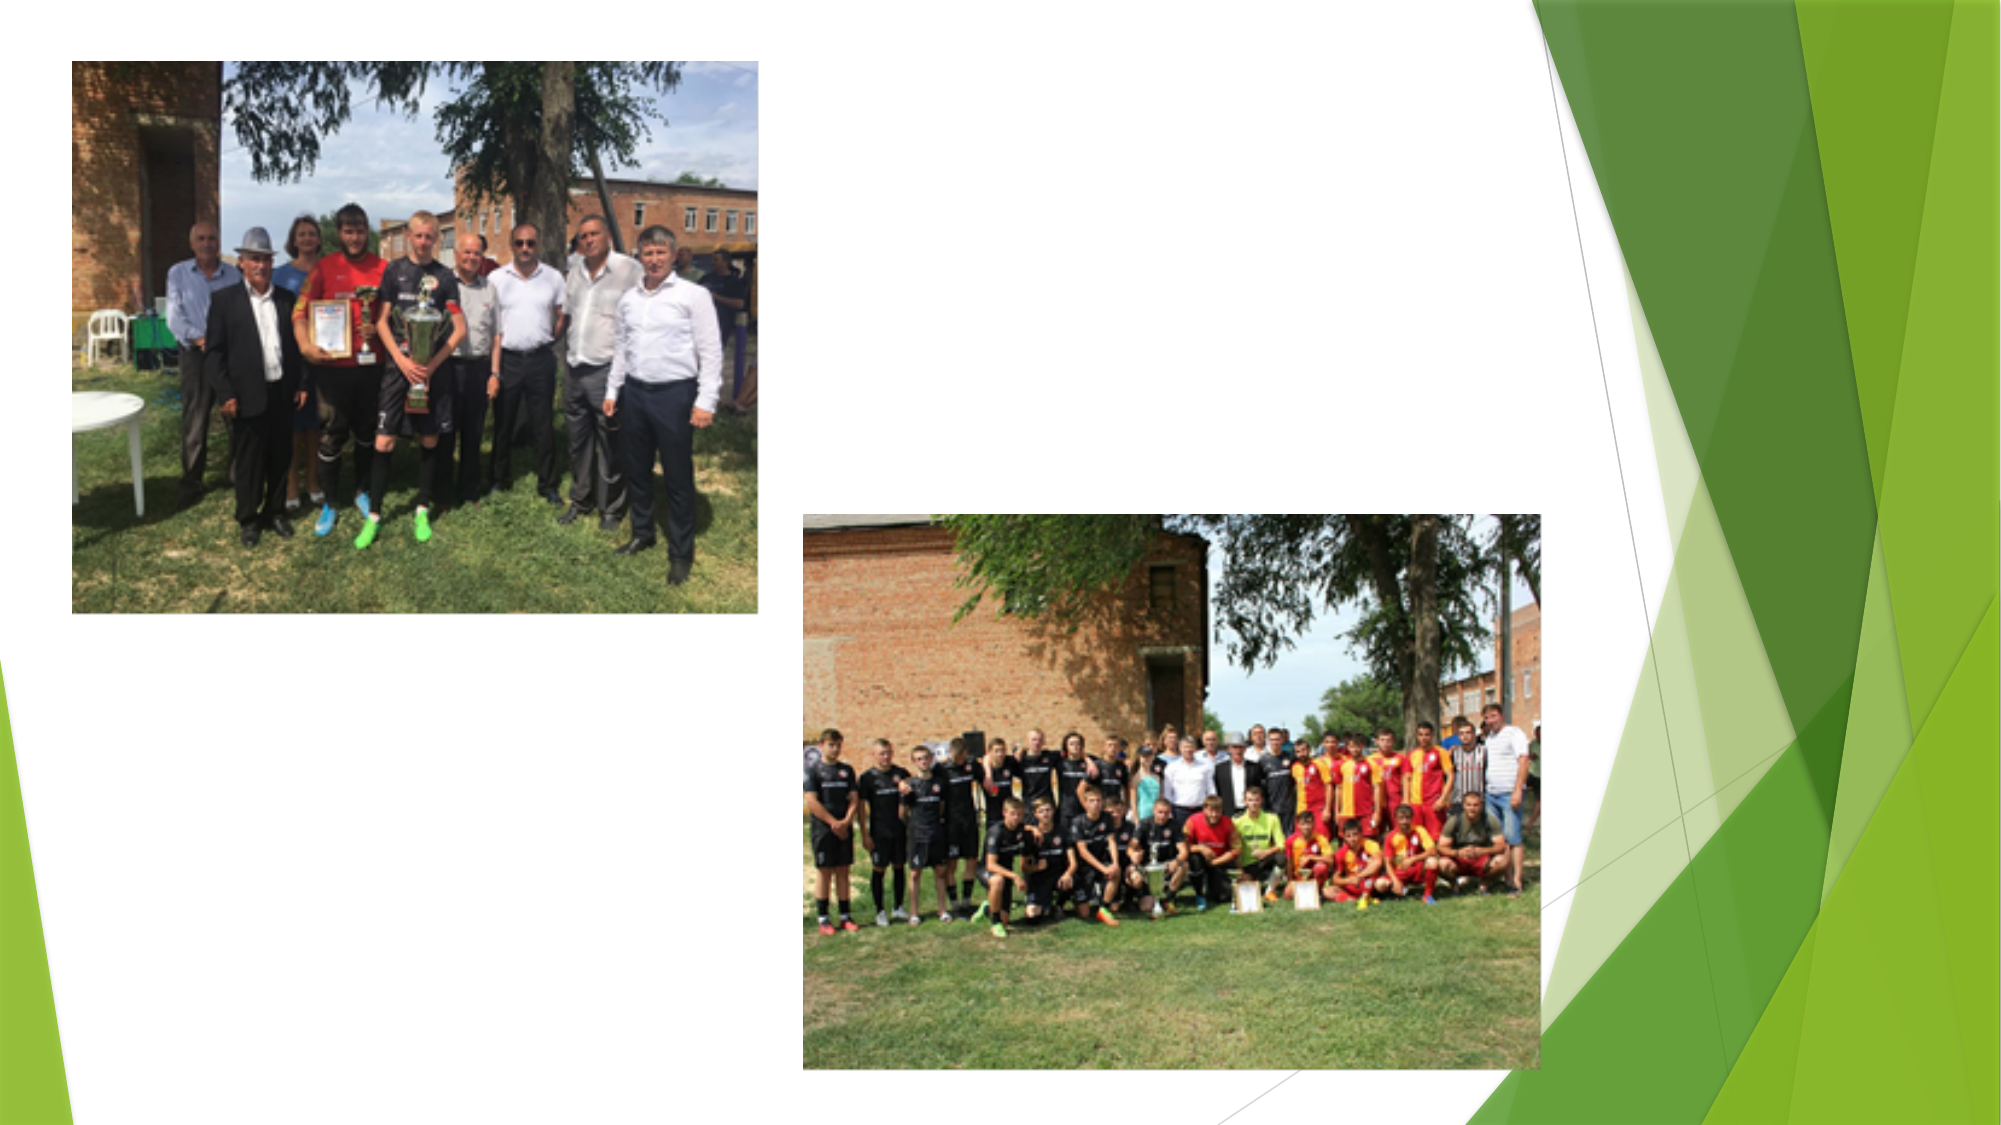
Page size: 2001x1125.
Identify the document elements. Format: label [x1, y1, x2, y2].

picture [802, 514, 1545, 1073]
picture [72, 61, 761, 618]
